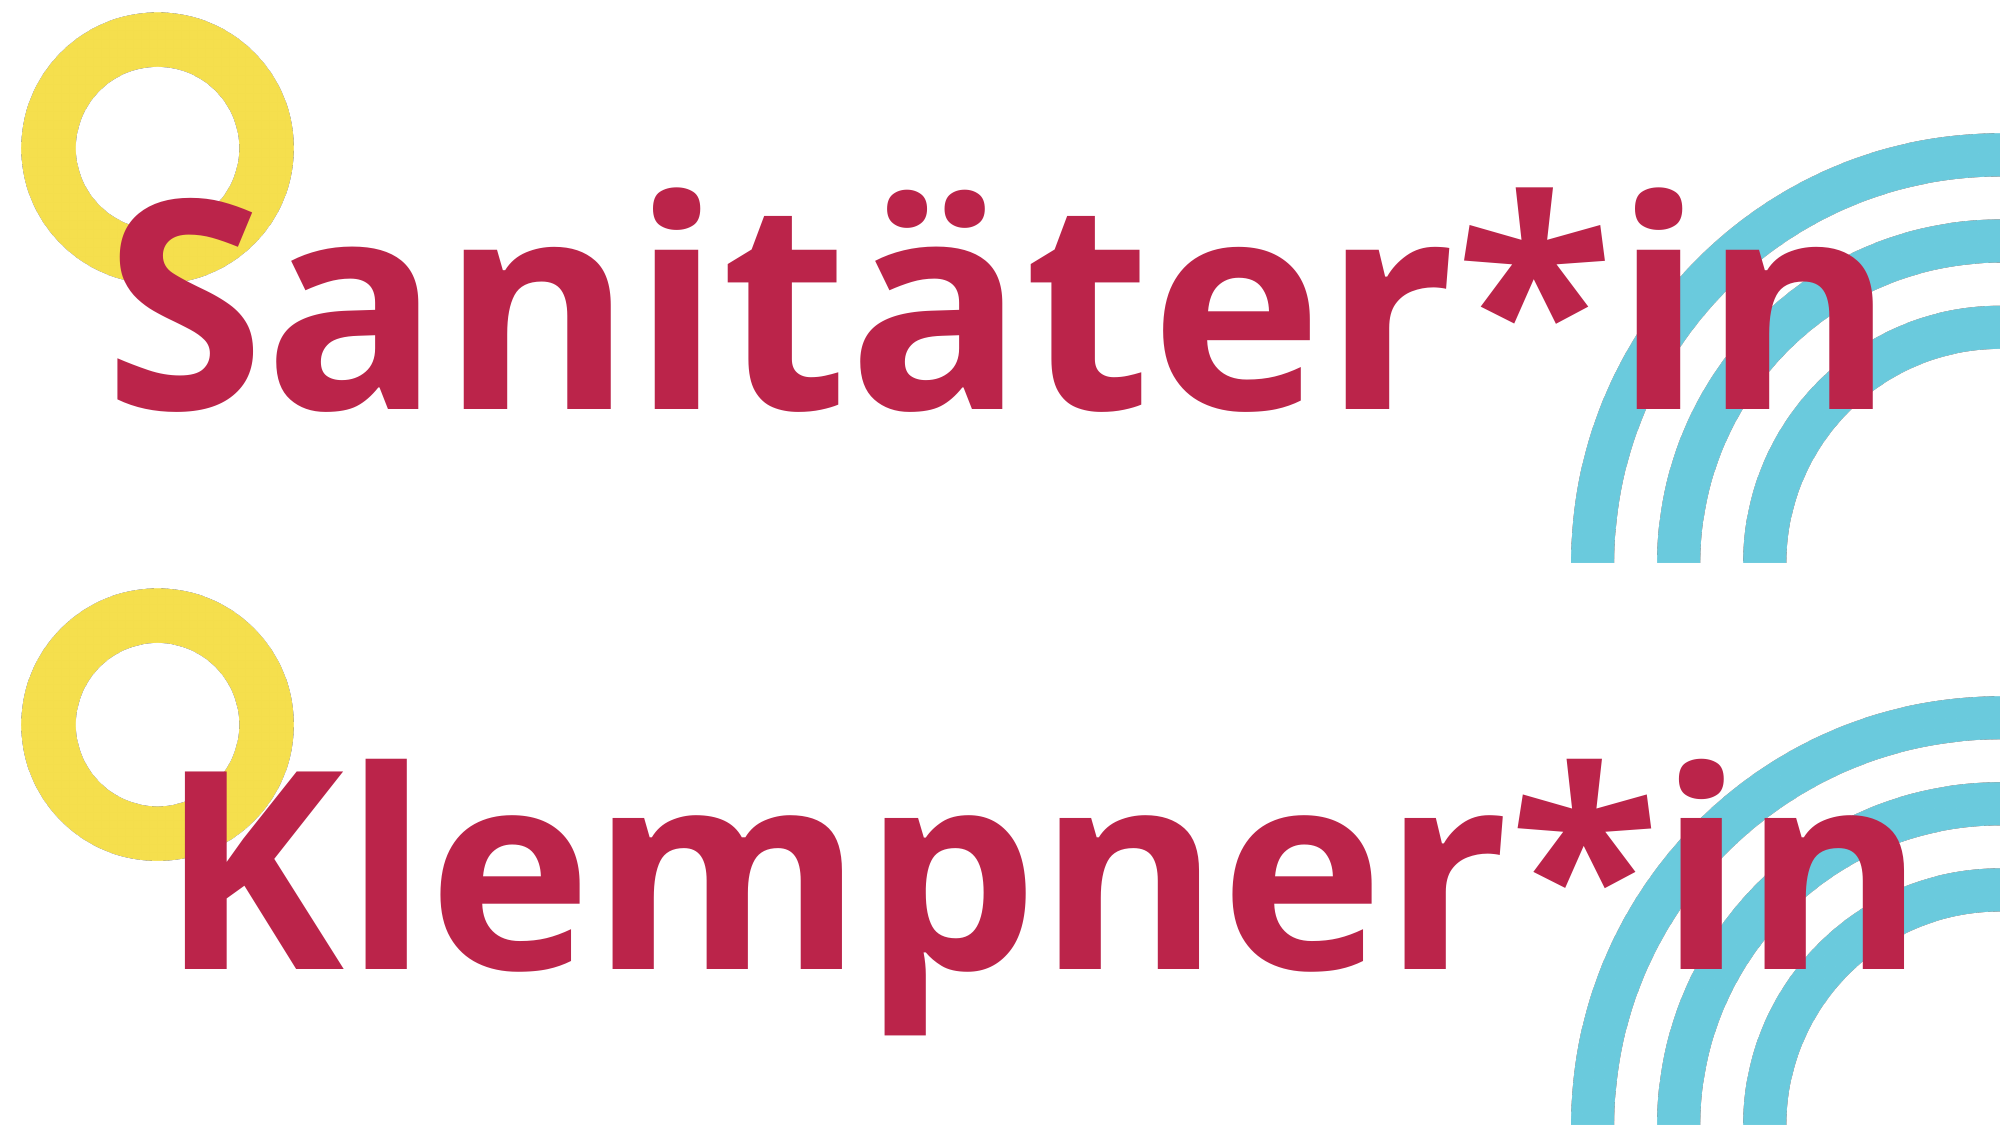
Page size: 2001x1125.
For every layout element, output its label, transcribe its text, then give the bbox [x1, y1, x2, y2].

picture [21, 588, 294, 861]
picture [1571, 133, 2000, 563]
title Sanitäter*in [56, 88, 1944, 480]
picture [21, 12, 294, 284]
picture [1571, 696, 2000, 1125]
text_box Klempner*in [99, 717, 1988, 1037]
